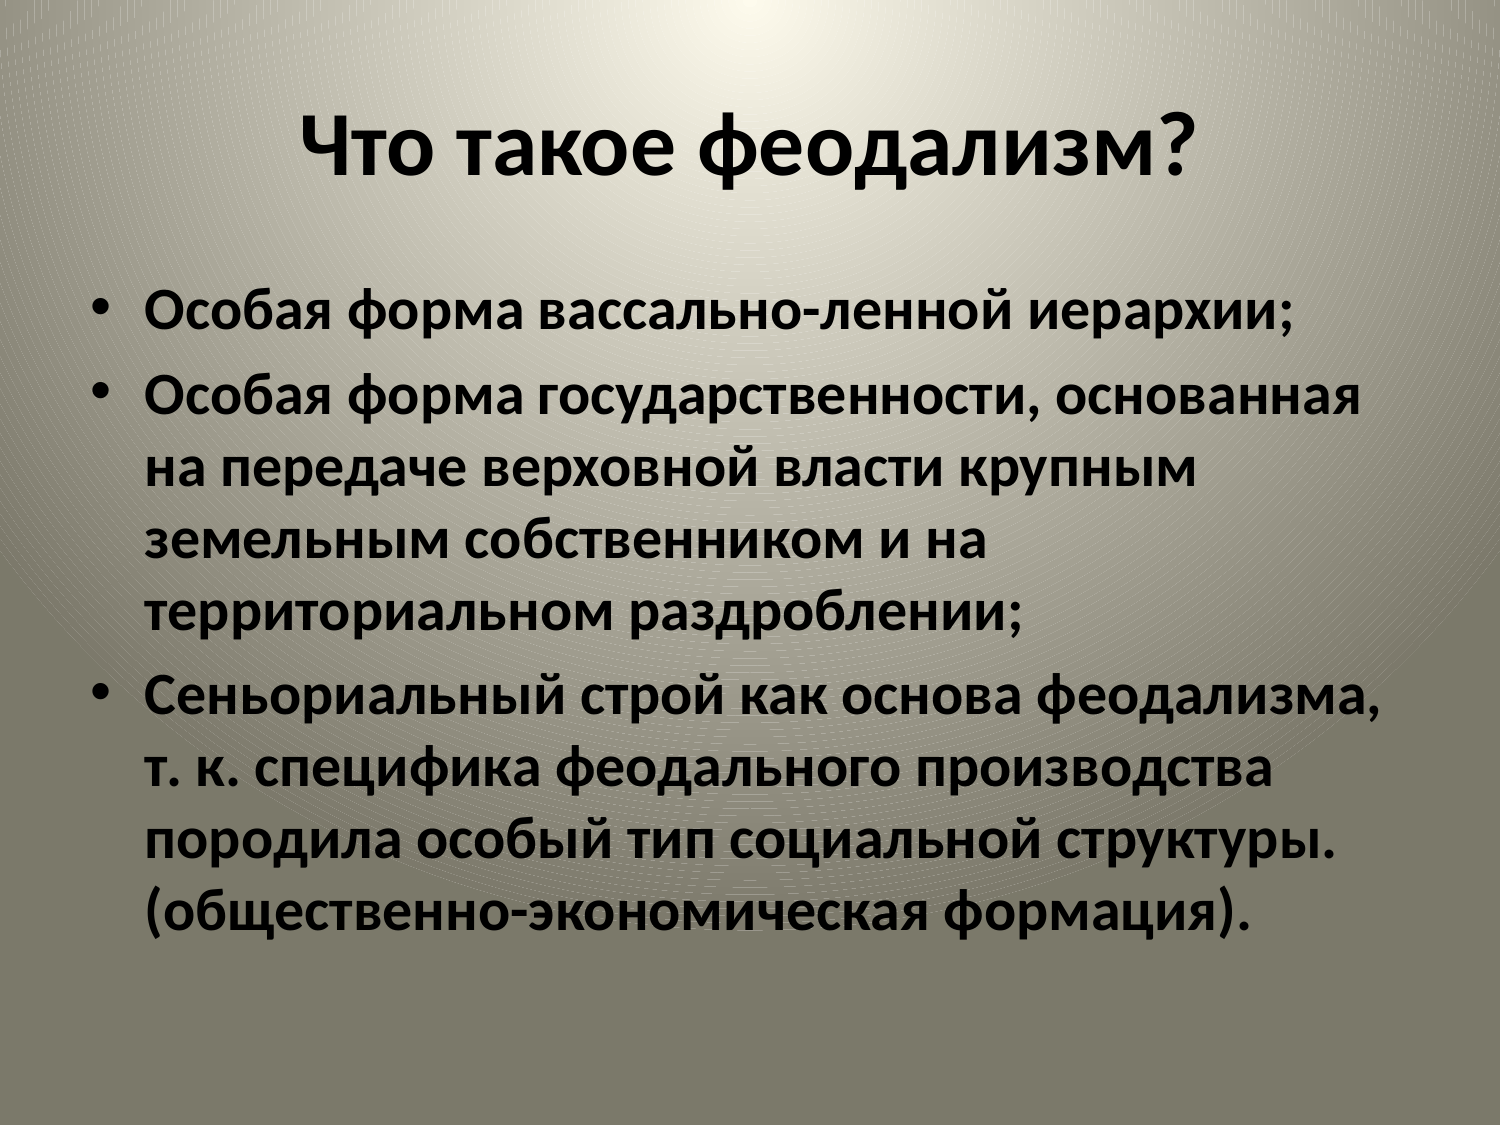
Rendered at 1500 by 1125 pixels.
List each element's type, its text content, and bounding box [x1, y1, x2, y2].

title Что такое феодализм? [75, 45, 1425, 233]
list Особая форма вассально-ленной иерархии; Особая форма государственности, основанная на передаче верховной власти крупным земельным собственником и на территориальном раздроблении; Сеньориальный строй как основа феодализма, т. к. специфика феодального производства породила особый тип социальной структуры. (общественно-экономическая формация). [75, 262, 1425, 1005]
